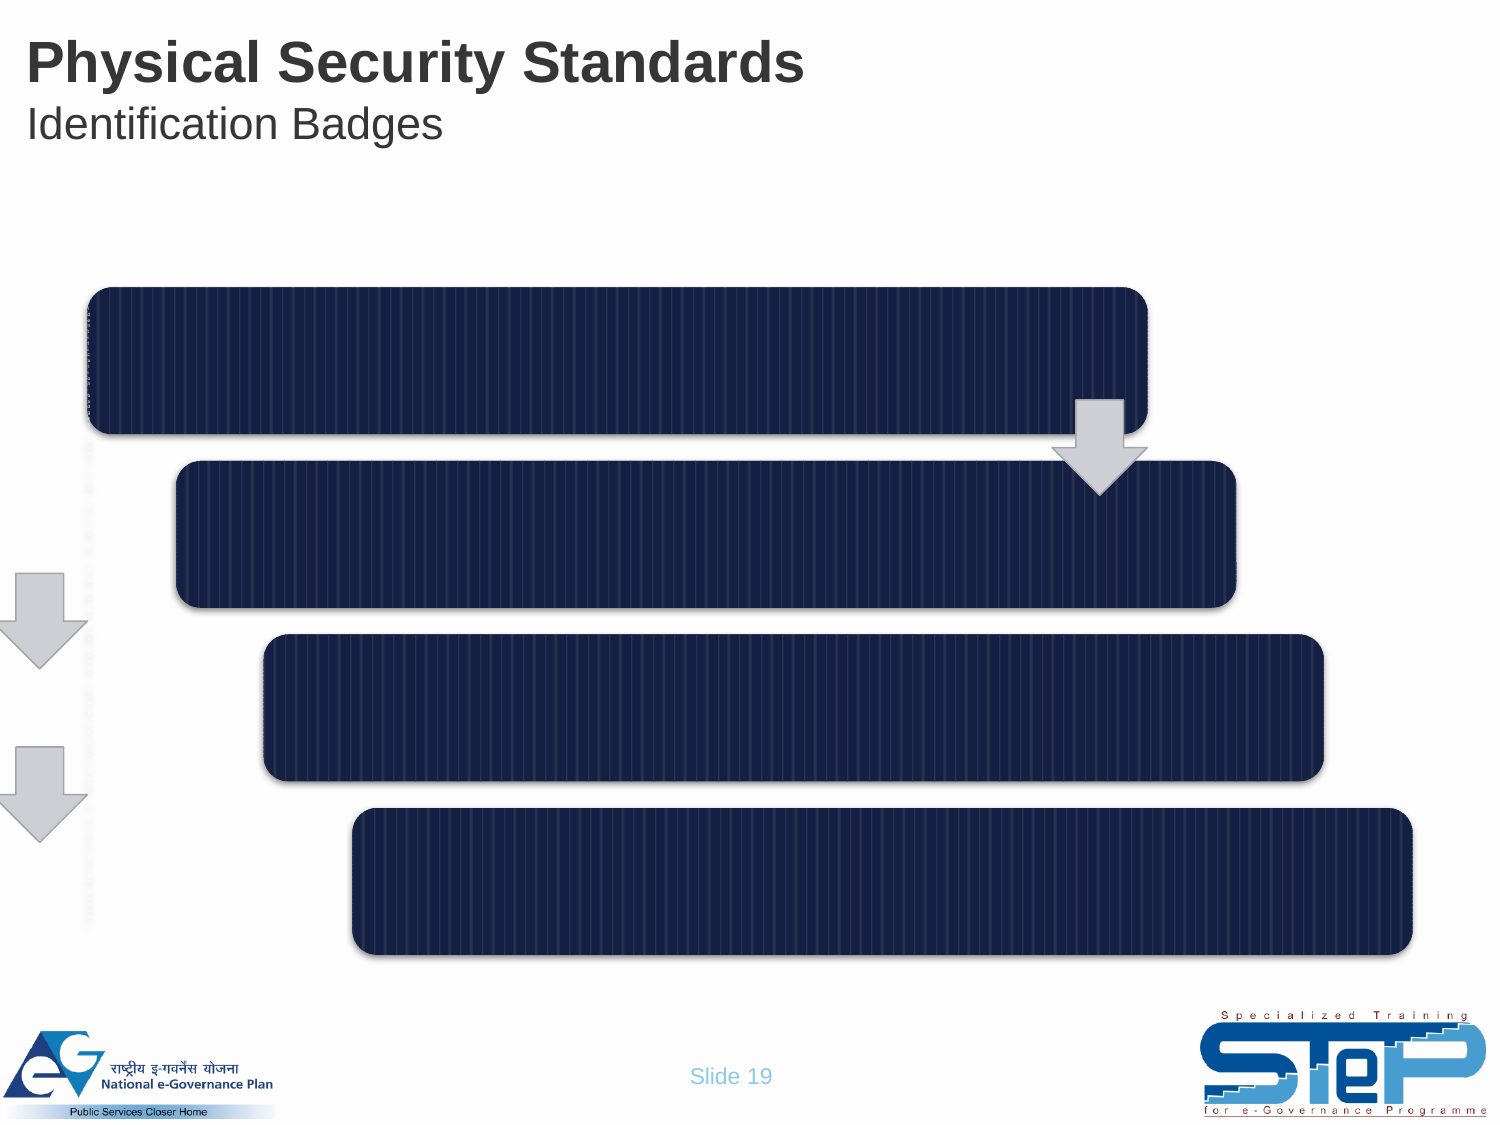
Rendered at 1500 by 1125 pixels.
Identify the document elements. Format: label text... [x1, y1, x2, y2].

title Physical Security Standards Identification Badges [26, 24, 1472, 150]
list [87, 287, 1413, 956]
picture [1200, 1011, 1486, 1117]
picture [2, 1031, 275, 1119]
